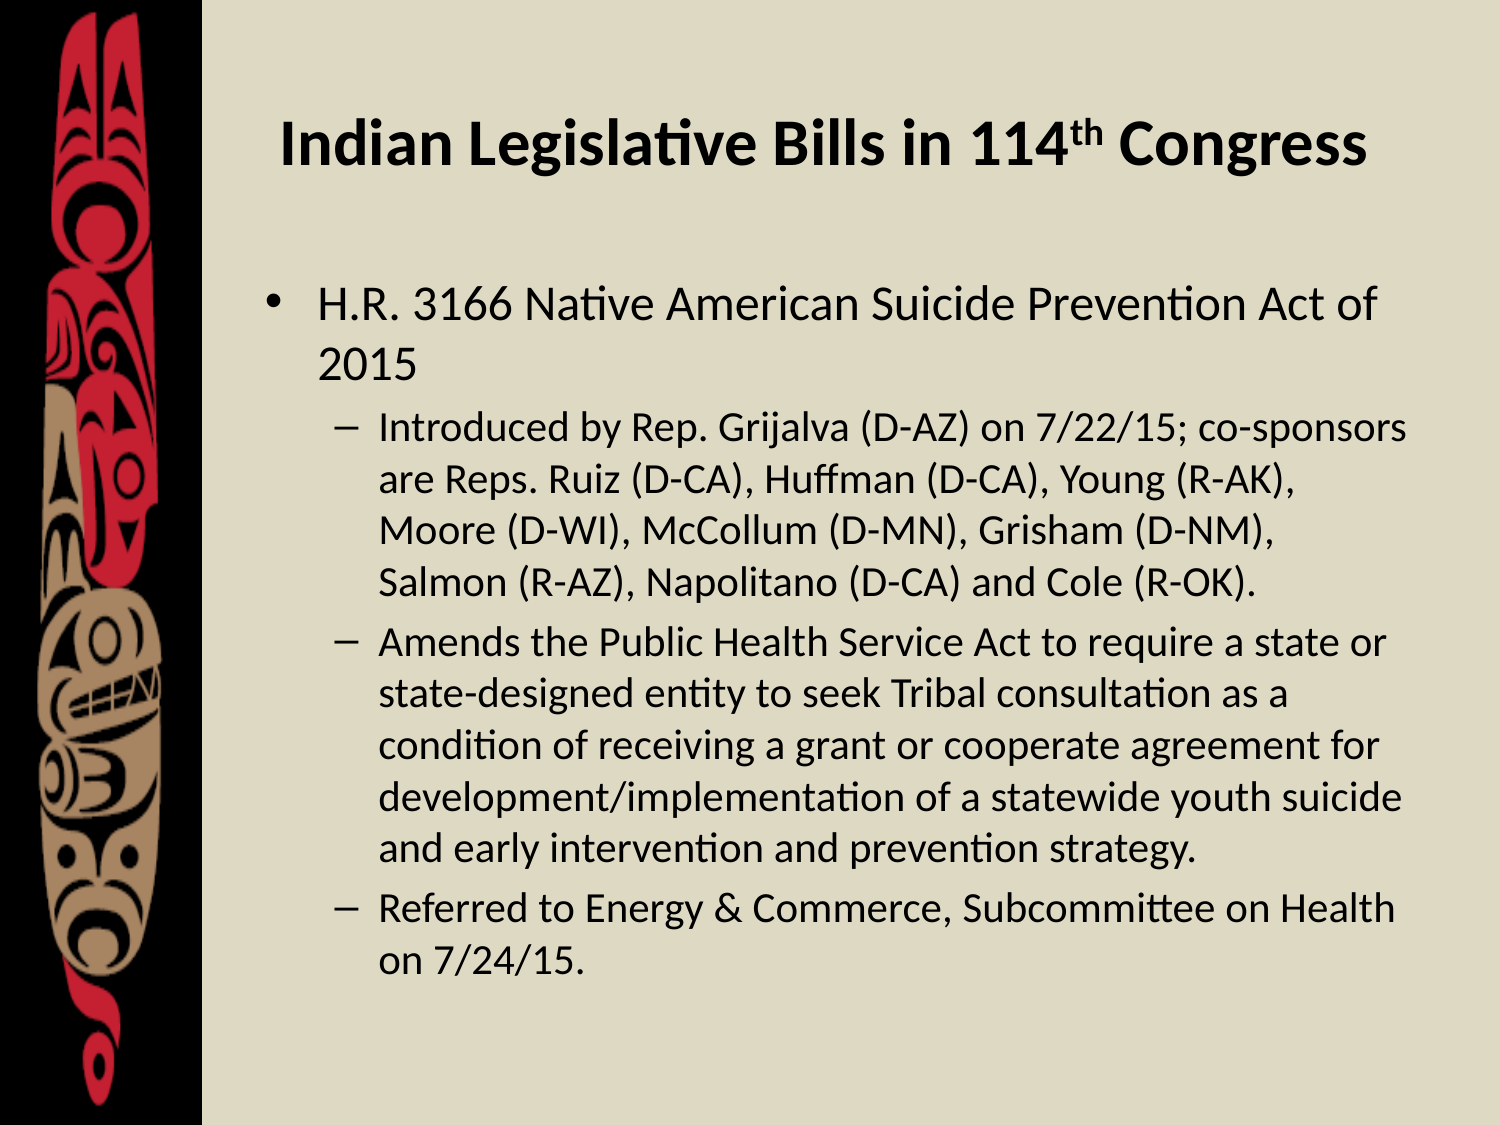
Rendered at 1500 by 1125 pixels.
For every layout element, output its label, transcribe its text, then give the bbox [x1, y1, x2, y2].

picture [0, 0, 202, 1125]
list H.R. 3166 Native American Suicide Prevention Act of 2015 Introduced by Rep. Grijalva (D-AZ) on 7/22/15; co-sponsors are Reps. Ruiz (D-CA), Huffman (D-CA), Young (R-AK), Moore (D-WI), McCollum (D-MN), Grisham (D-NM), Salmon (R-AZ), Napolitano (D-CA) and Cole (R-OK). Amends the Public Health Service Act to require a state or state-designed entity to seek Tribal consultation as a condition of receiving a grant or cooperate agreement for development/implementation of a statewide youth suicide and early intervention and prevention strategy. Referred to Energy & Commerce, Subcommittee on Health on 7/24/15. [249, 262, 1425, 1005]
title Indian Legislative Bills in 114th Congress [237, 45, 1425, 233]
